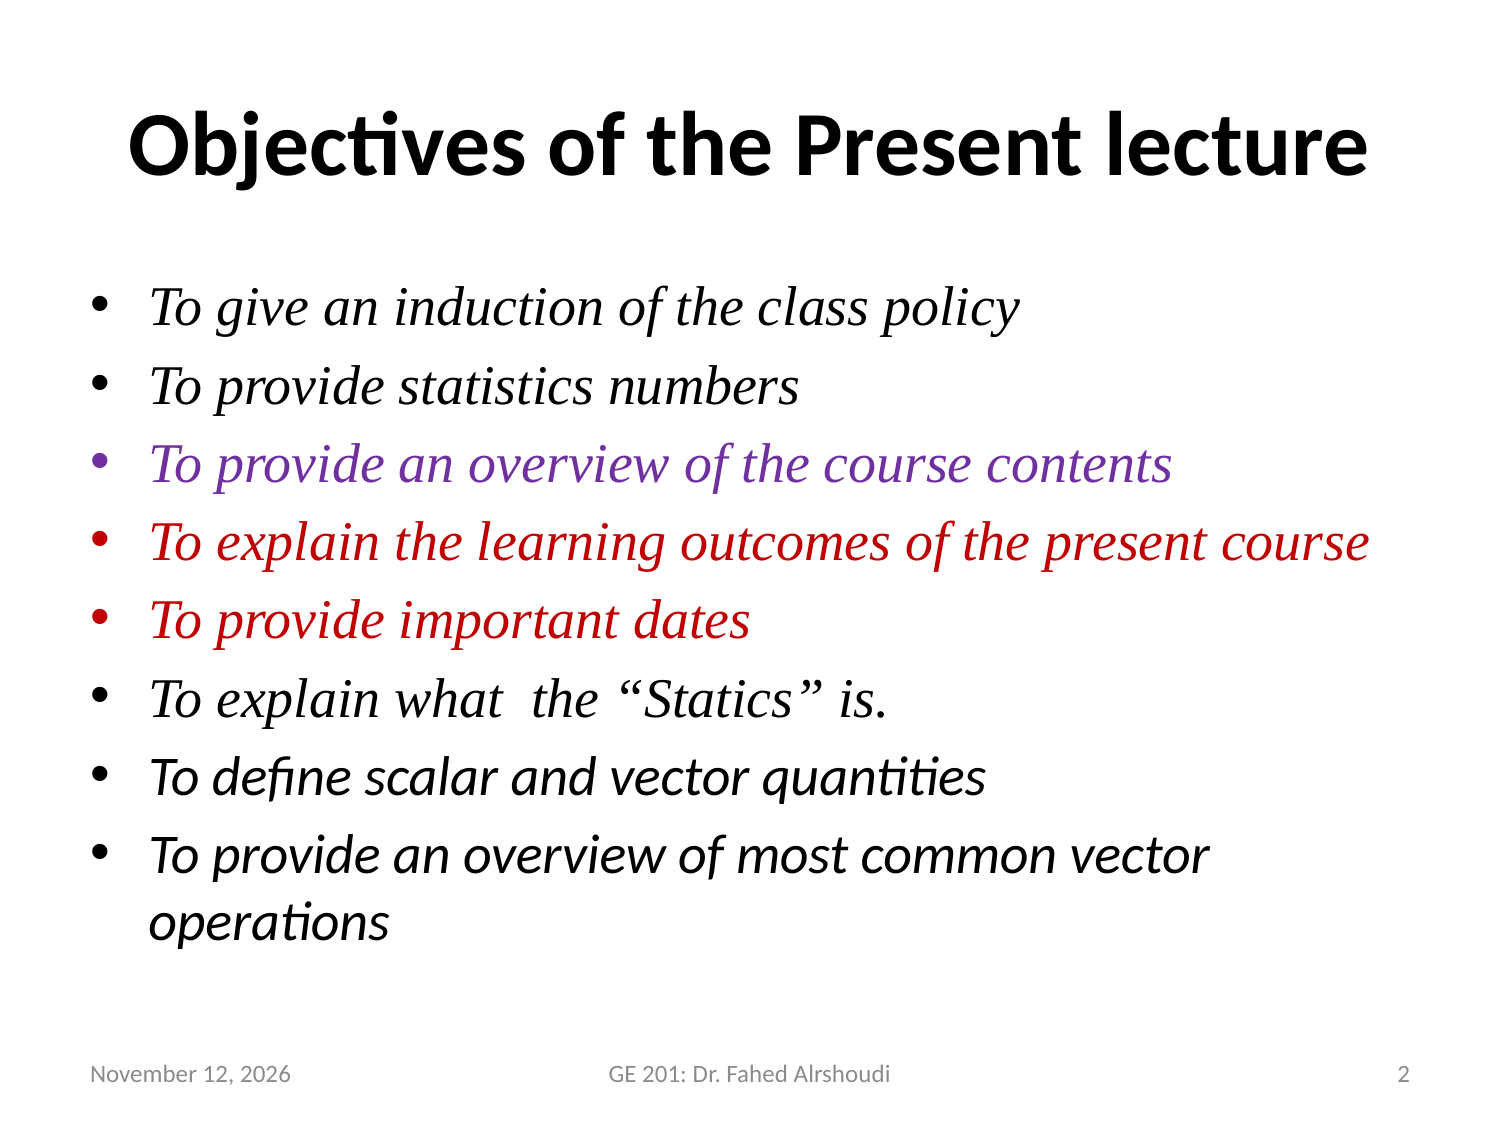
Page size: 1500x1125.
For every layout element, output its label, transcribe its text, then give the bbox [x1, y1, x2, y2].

slide_number 2 [1074, 1042, 1425, 1103]
title Objectives of the Present lecture [75, 45, 1425, 233]
footer GE 201: Dr. Fahed Alrshoudi [512, 1042, 988, 1103]
list To give an induction of the class policy To provide statistics numbers To provide an overview of the course contents To explain the learning outcomes of the present course To provide important dates To explain what the “Statics” is. To define scalar and vector quantities To provide an overview of most common vector operations [75, 262, 1425, 1005]
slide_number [75, 1042, 425, 1103]
